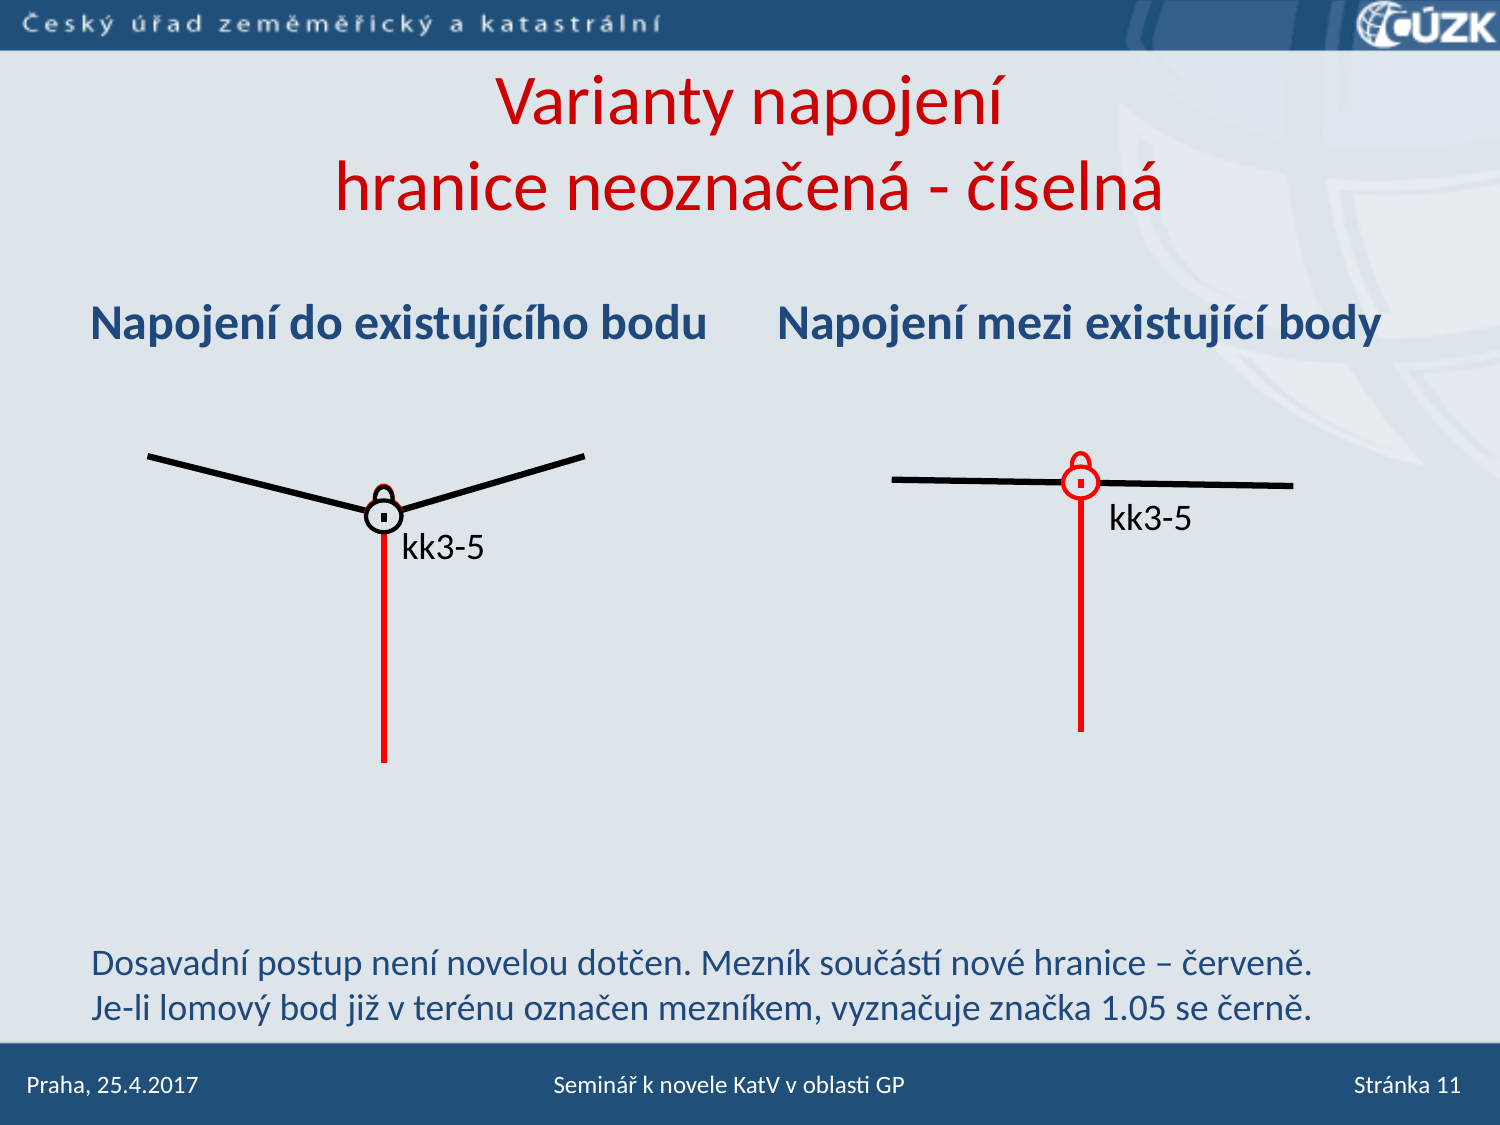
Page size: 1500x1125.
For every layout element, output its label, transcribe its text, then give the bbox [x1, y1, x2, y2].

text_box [1082, 479, 1294, 487]
text_box Dosavadní postup není novelou dotčen. Mezník součástí nové hranice – červeně. Je-li lomový bod již v terénu označen mezníkem, vyznačuje značka 1.05 se černě. [76, 930, 1424, 1035]
picture [0, 0, 1500, 1125]
title Varianty napojení hranice neoznačená - číselná [75, 45, 1425, 233]
slide_number Stránka 11 [1126, 1053, 1477, 1114]
text_box [1061, 464, 1100, 478]
footer Seminář k novele KatV v oblasti GP [492, 1053, 968, 1114]
list Napojení mezi existující body [761, 251, 1425, 357]
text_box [365, 486, 402, 533]
text_box [1067, 496, 1076, 501]
text_box [1069, 451, 1092, 467]
text_box kk3-5 [1094, 496, 1208, 546]
text_box kk3-5 [389, 524, 501, 575]
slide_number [11, 1053, 362, 1114]
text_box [147, 455, 382, 516]
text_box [891, 479, 1080, 487]
list Napojení do existujícího bodu [75, 251, 738, 357]
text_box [383, 455, 585, 516]
